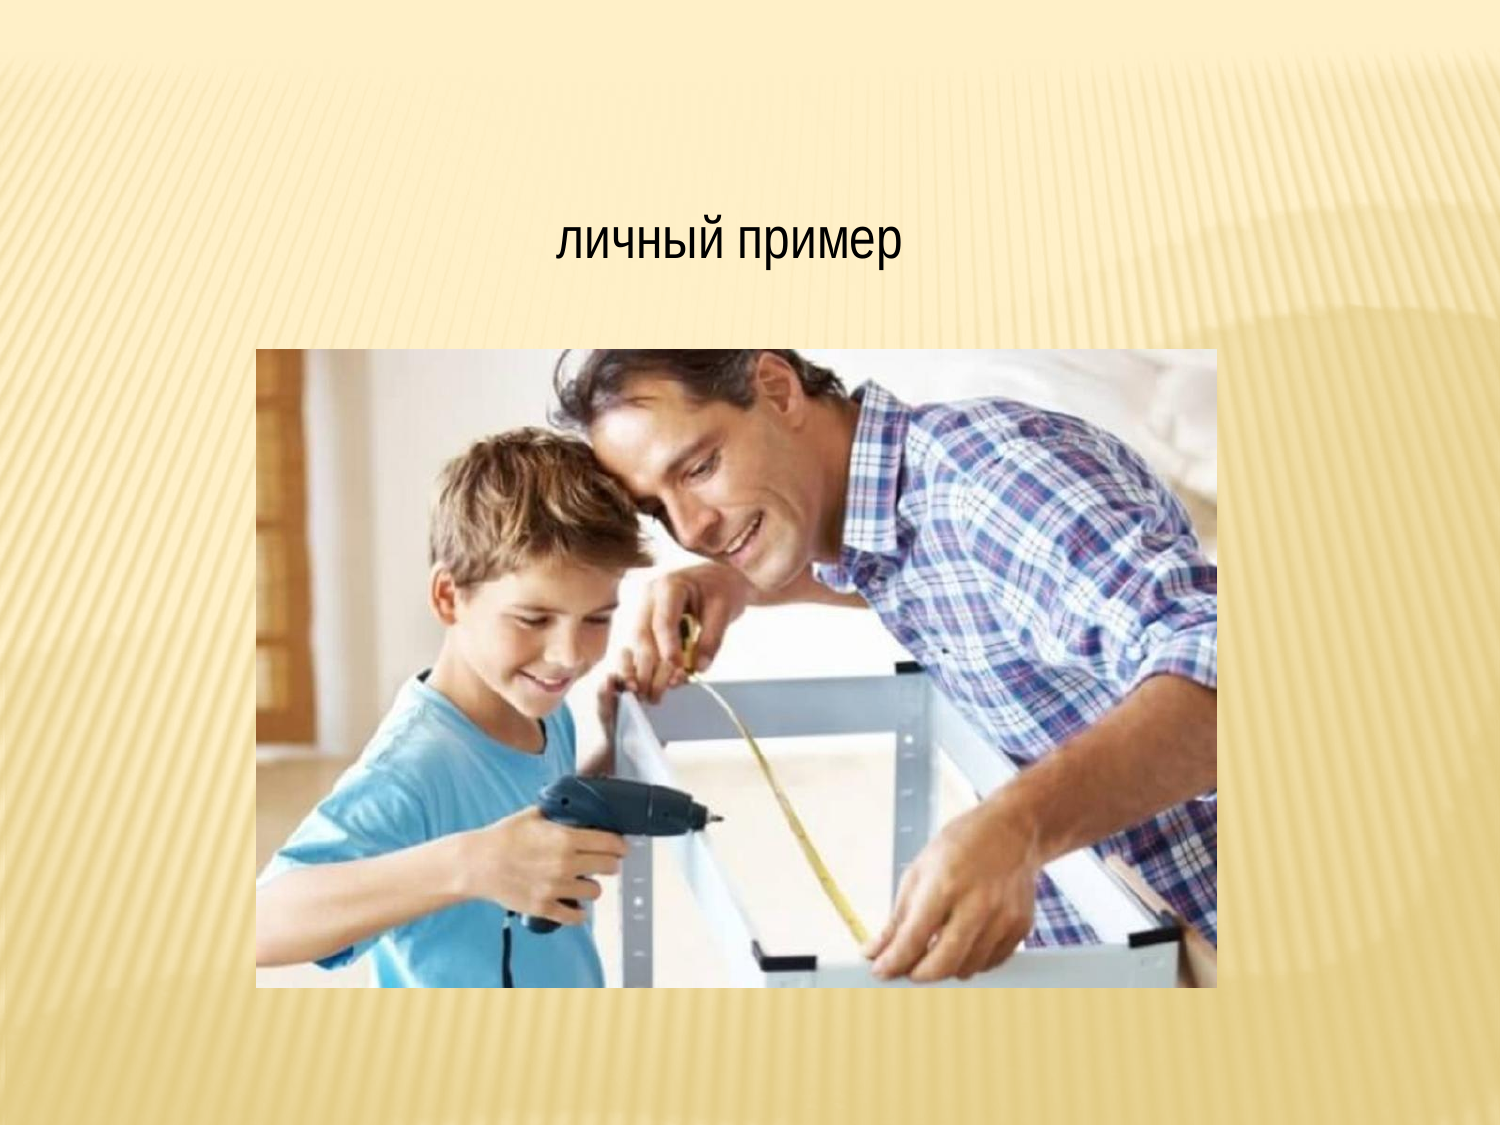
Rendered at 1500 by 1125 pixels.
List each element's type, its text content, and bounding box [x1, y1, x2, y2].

picture [256, 349, 1217, 988]
text_box личный пример [510, 192, 964, 278]
